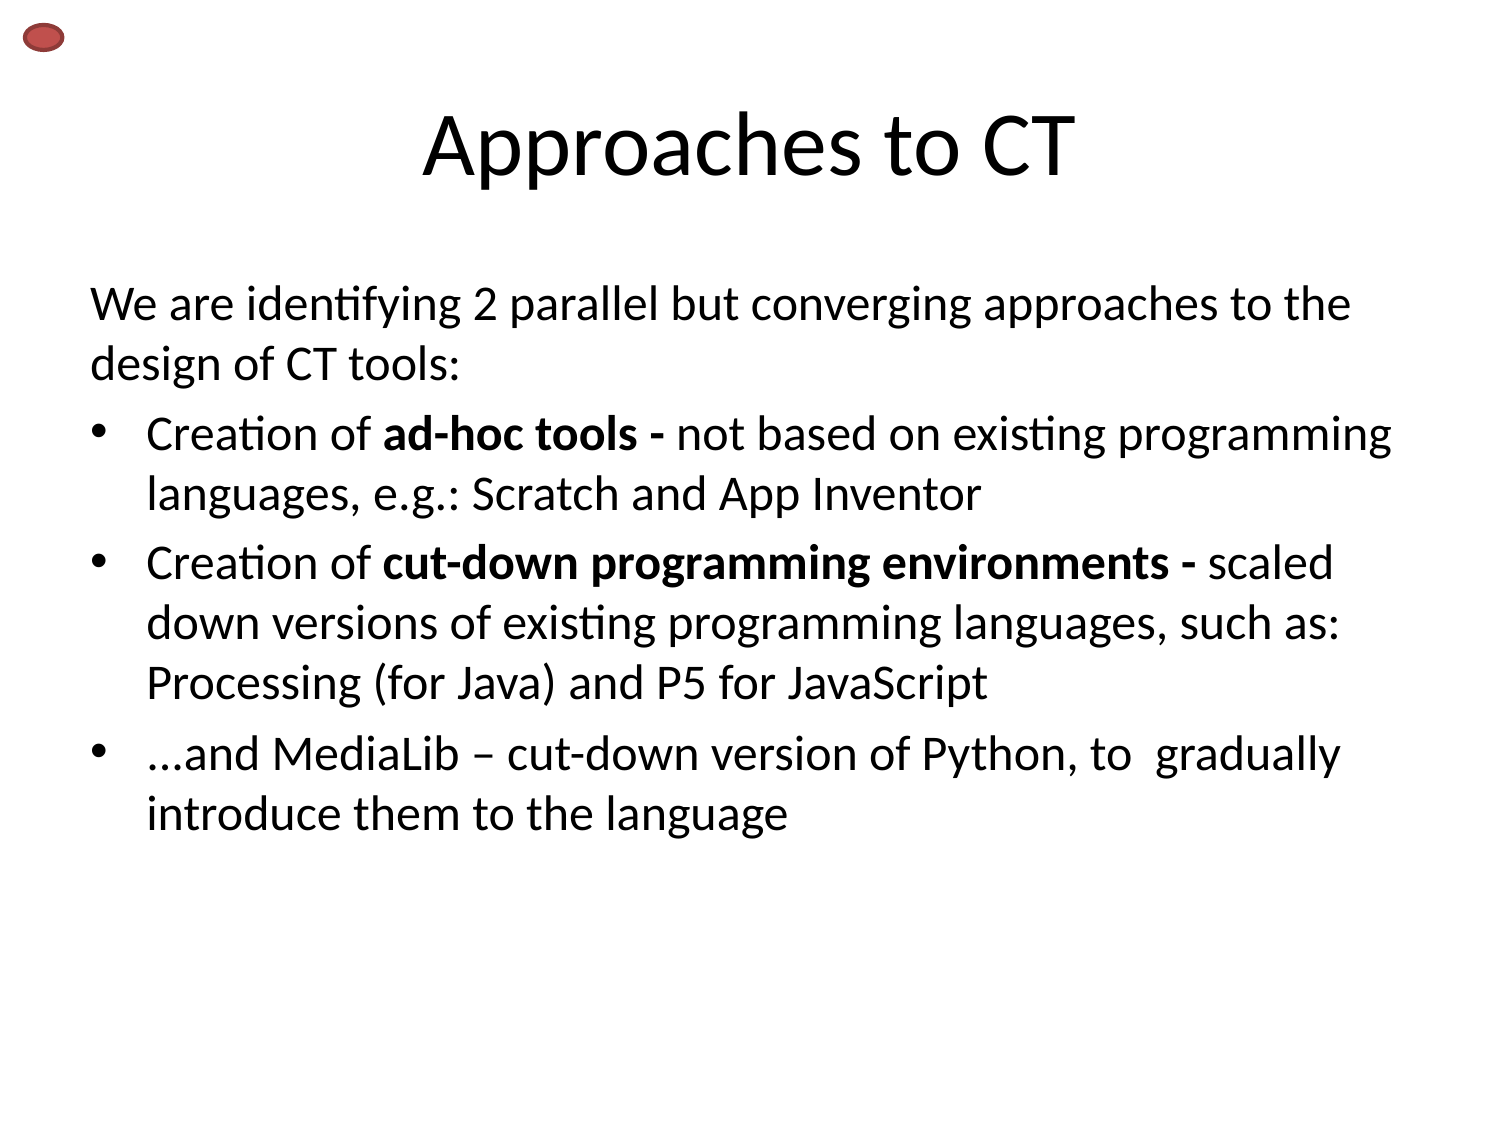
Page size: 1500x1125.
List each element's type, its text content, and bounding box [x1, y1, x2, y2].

text_box [22, 22, 65, 53]
title Approaches to CT [75, 45, 1425, 233]
list We are identifying 2 parallel but converging approaches to the design of CT tools: Creation of ad-hoc tools - not based on existing programming languages, e.g.: Scratch and App Inventor Creation of cut-down programming environments - scaled down versions of existing programming languages, such as: Processing (for Java) and P5 for JavaScript ...and MediaLib – cut-down version of Python, to gradually introduce them to the language [75, 262, 1425, 1005]
